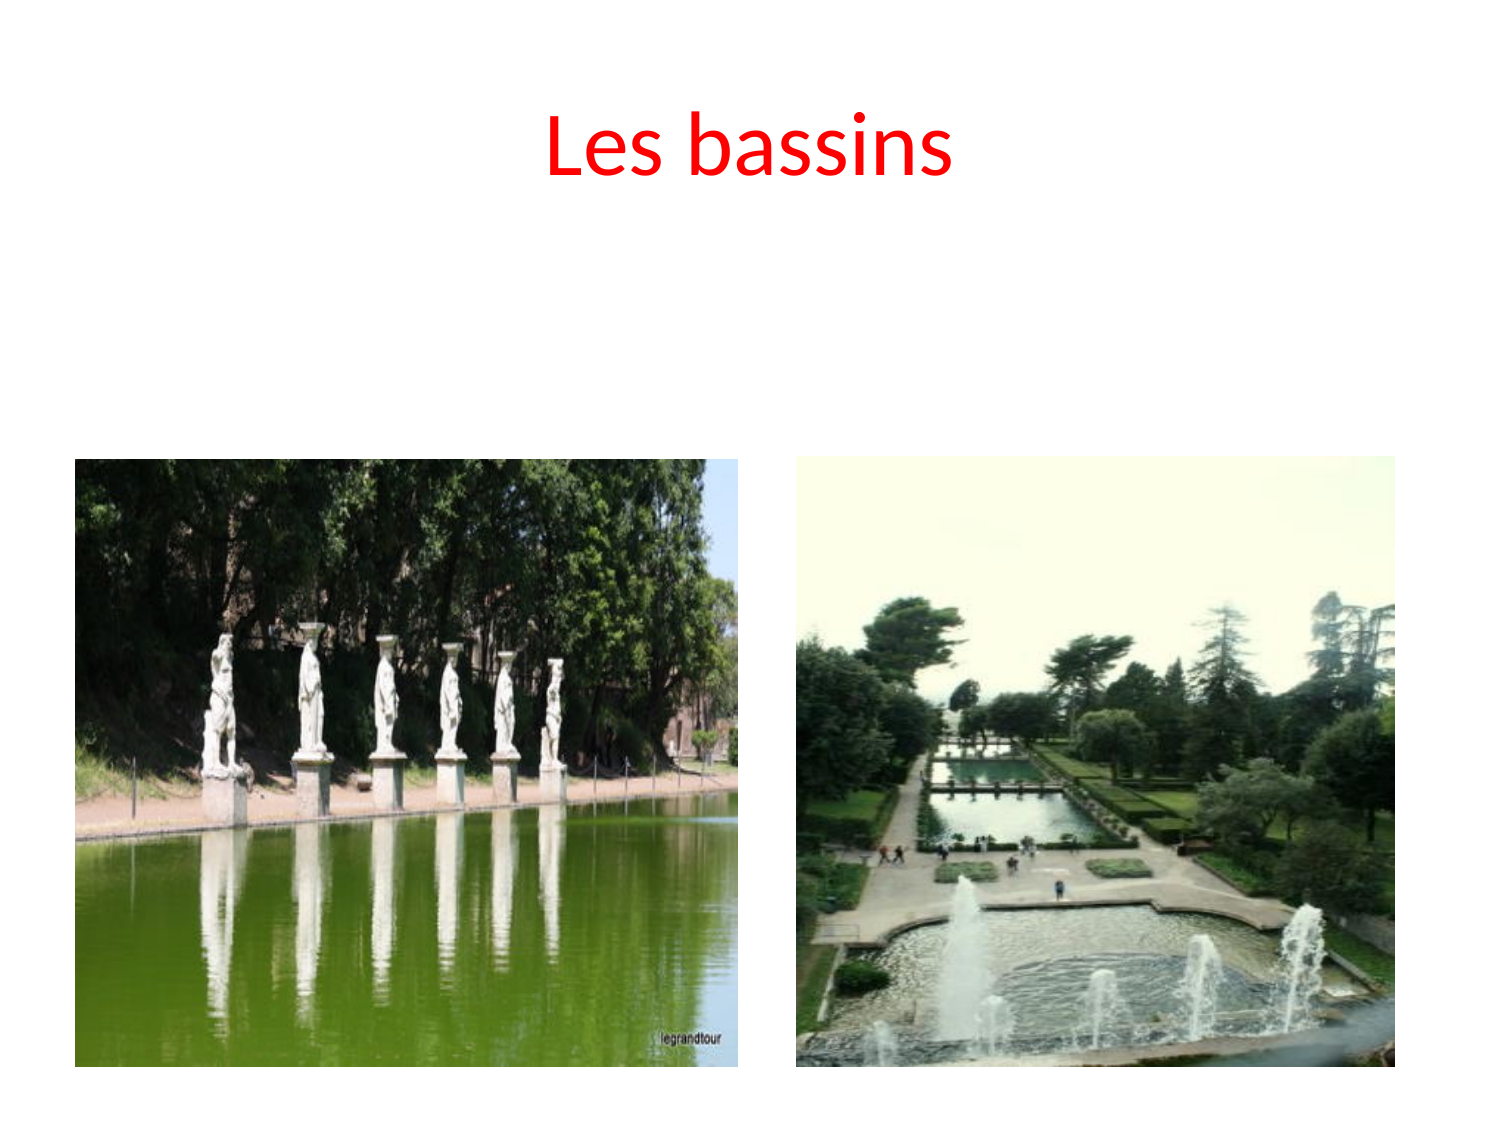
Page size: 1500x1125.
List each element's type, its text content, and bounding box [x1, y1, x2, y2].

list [796, 456, 1395, 1067]
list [74, 459, 739, 1067]
title Les bassins [75, 45, 1425, 233]
